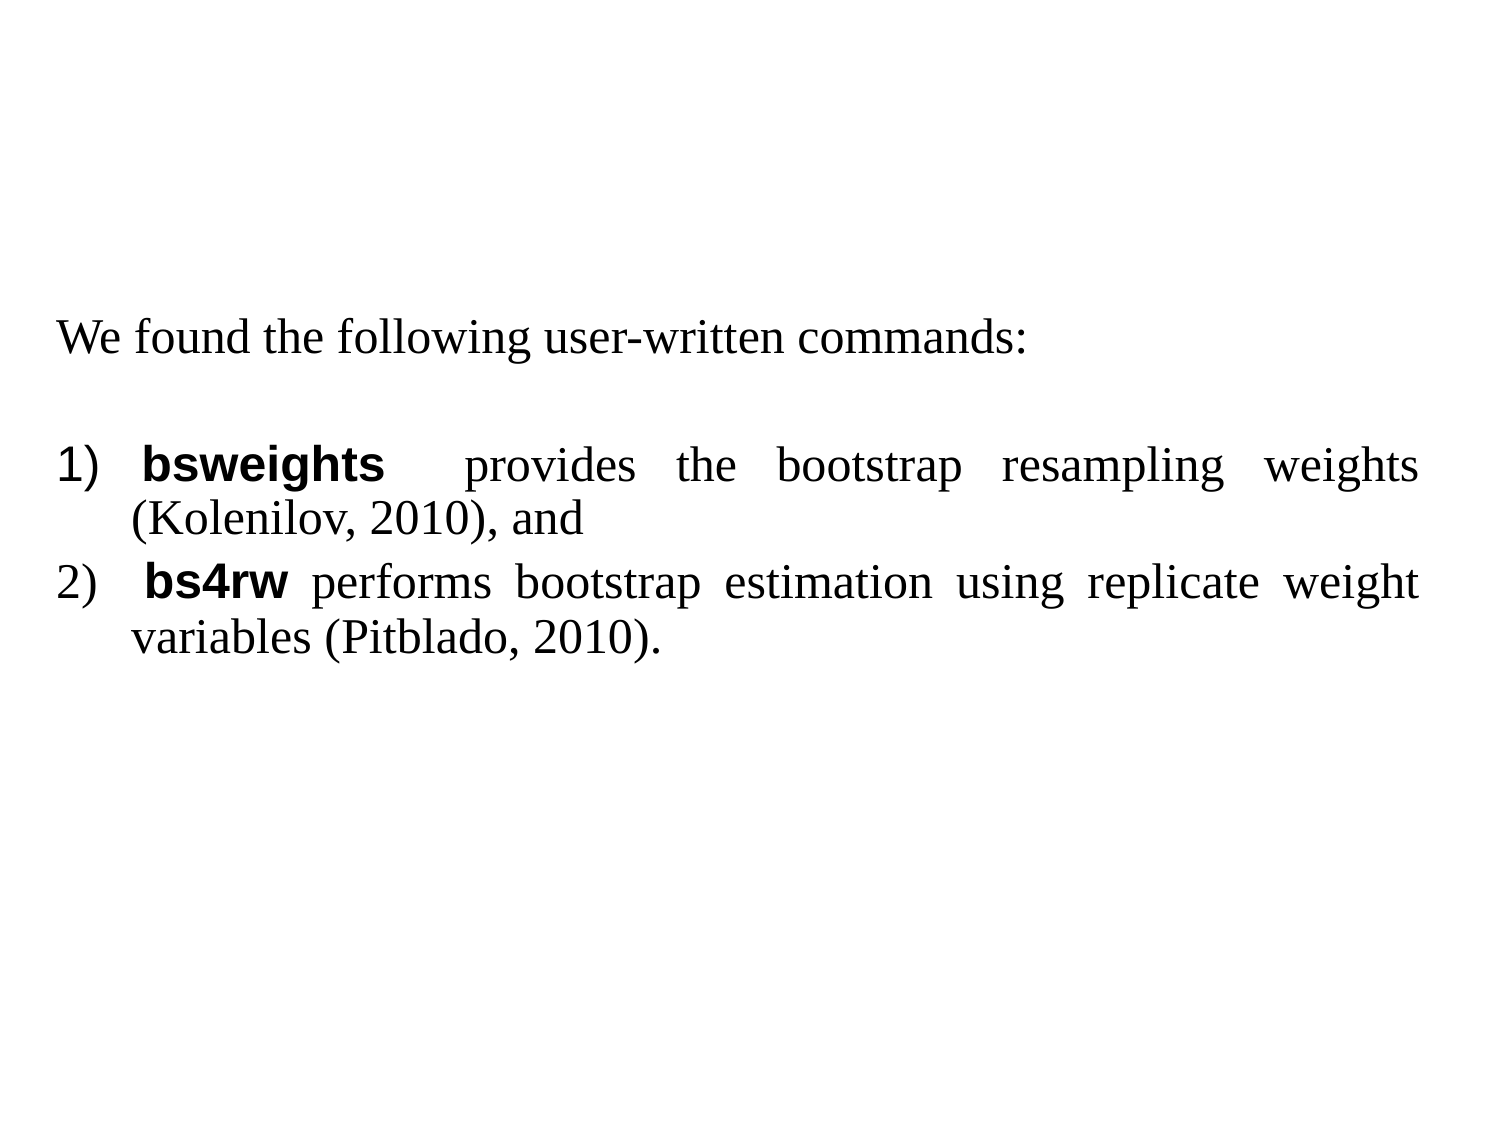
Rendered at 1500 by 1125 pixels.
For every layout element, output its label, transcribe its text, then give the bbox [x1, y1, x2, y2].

text_box We found the following user-written commands: 1) bsweights provides the bootstrap resampling weights (Kolenilov, 2010), and 2) bs4rw performs bootstrap estimation using replicate weight variables (Pitblado, 2010). [41, 302, 1436, 672]
